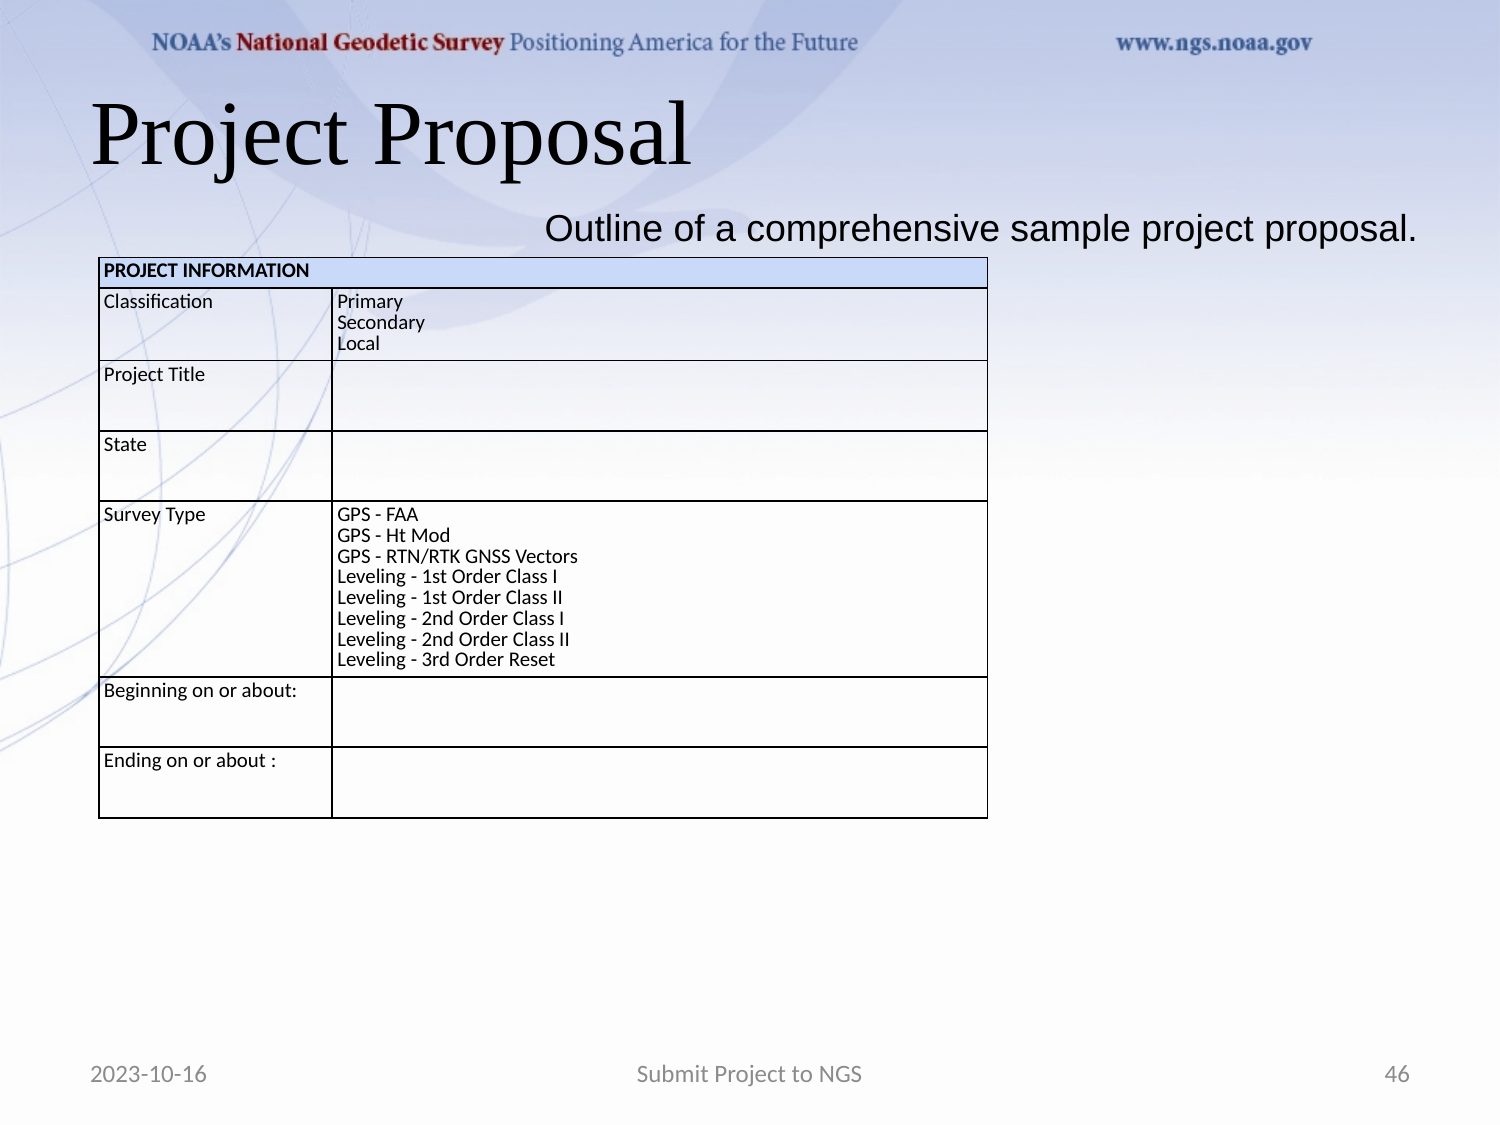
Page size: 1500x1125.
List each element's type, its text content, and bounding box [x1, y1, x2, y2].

table_cell Project Title [100, 361, 331, 430]
table_cell Beginning on or about: [100, 678, 331, 746]
footer Submit Project to NGS [512, 1042, 988, 1103]
table_cell Ending on or about : [100, 748, 331, 817]
table_cell [333, 678, 987, 746]
table_cell Primary Secondary Local [333, 289, 987, 360]
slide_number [75, 1042, 425, 1103]
table_cell Classification [100, 289, 331, 360]
title Project Proposal [74, 74, 1426, 181]
table_cell [333, 748, 987, 817]
table_header PROJECT INFORMATION [100, 258, 987, 287]
slide_number 46 [1074, 1042, 1425, 1103]
table_cell [333, 432, 987, 500]
picture [0, 0, 1500, 1125]
text_box Outline of a comprehensive sample project proposal. [529, 196, 1446, 257]
table_cell Survey Type [100, 502, 331, 676]
table_cell GPS - FAA GPS - Ht Mod GPS - RTN/RTK GNSS Vectors Leveling - 1st Order Class I Leveling - 1st Order Class II Leveling - 2nd Order Class I Leveling - 2nd Order Class II Leveling - 3rd Order Reset [333, 502, 987, 676]
table_cell State [100, 432, 331, 500]
table_cell [333, 361, 987, 430]
